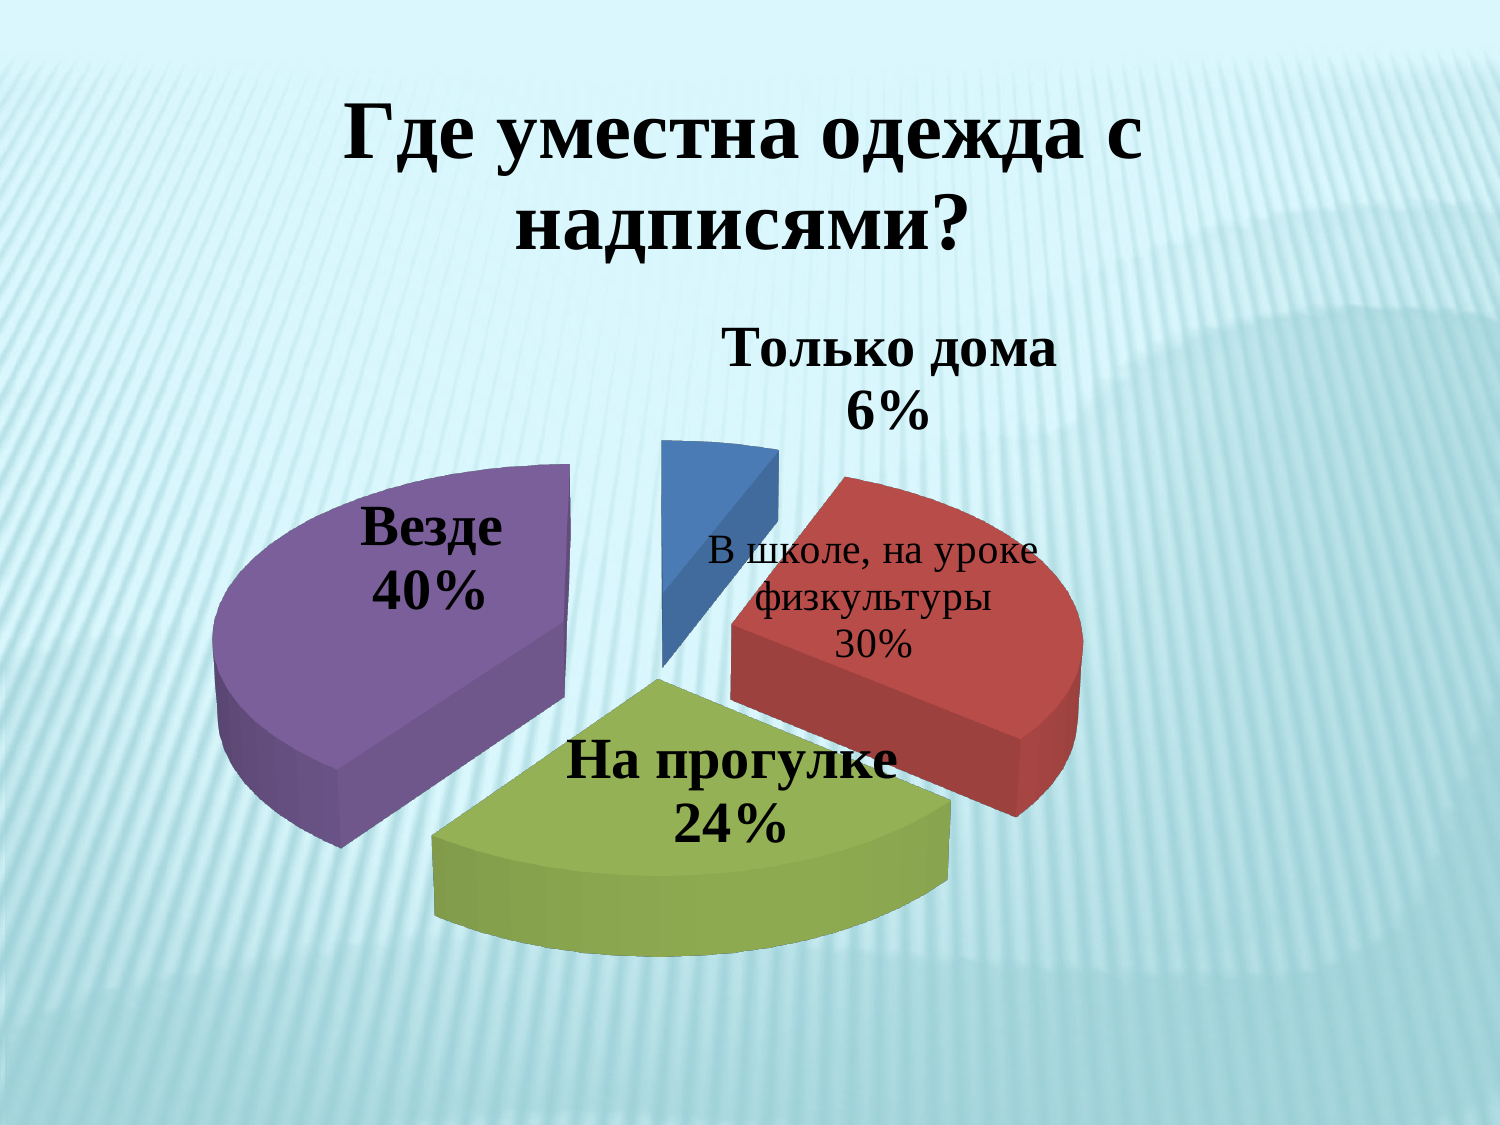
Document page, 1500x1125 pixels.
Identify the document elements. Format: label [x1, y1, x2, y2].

chart [29, 30, 1460, 1107]
